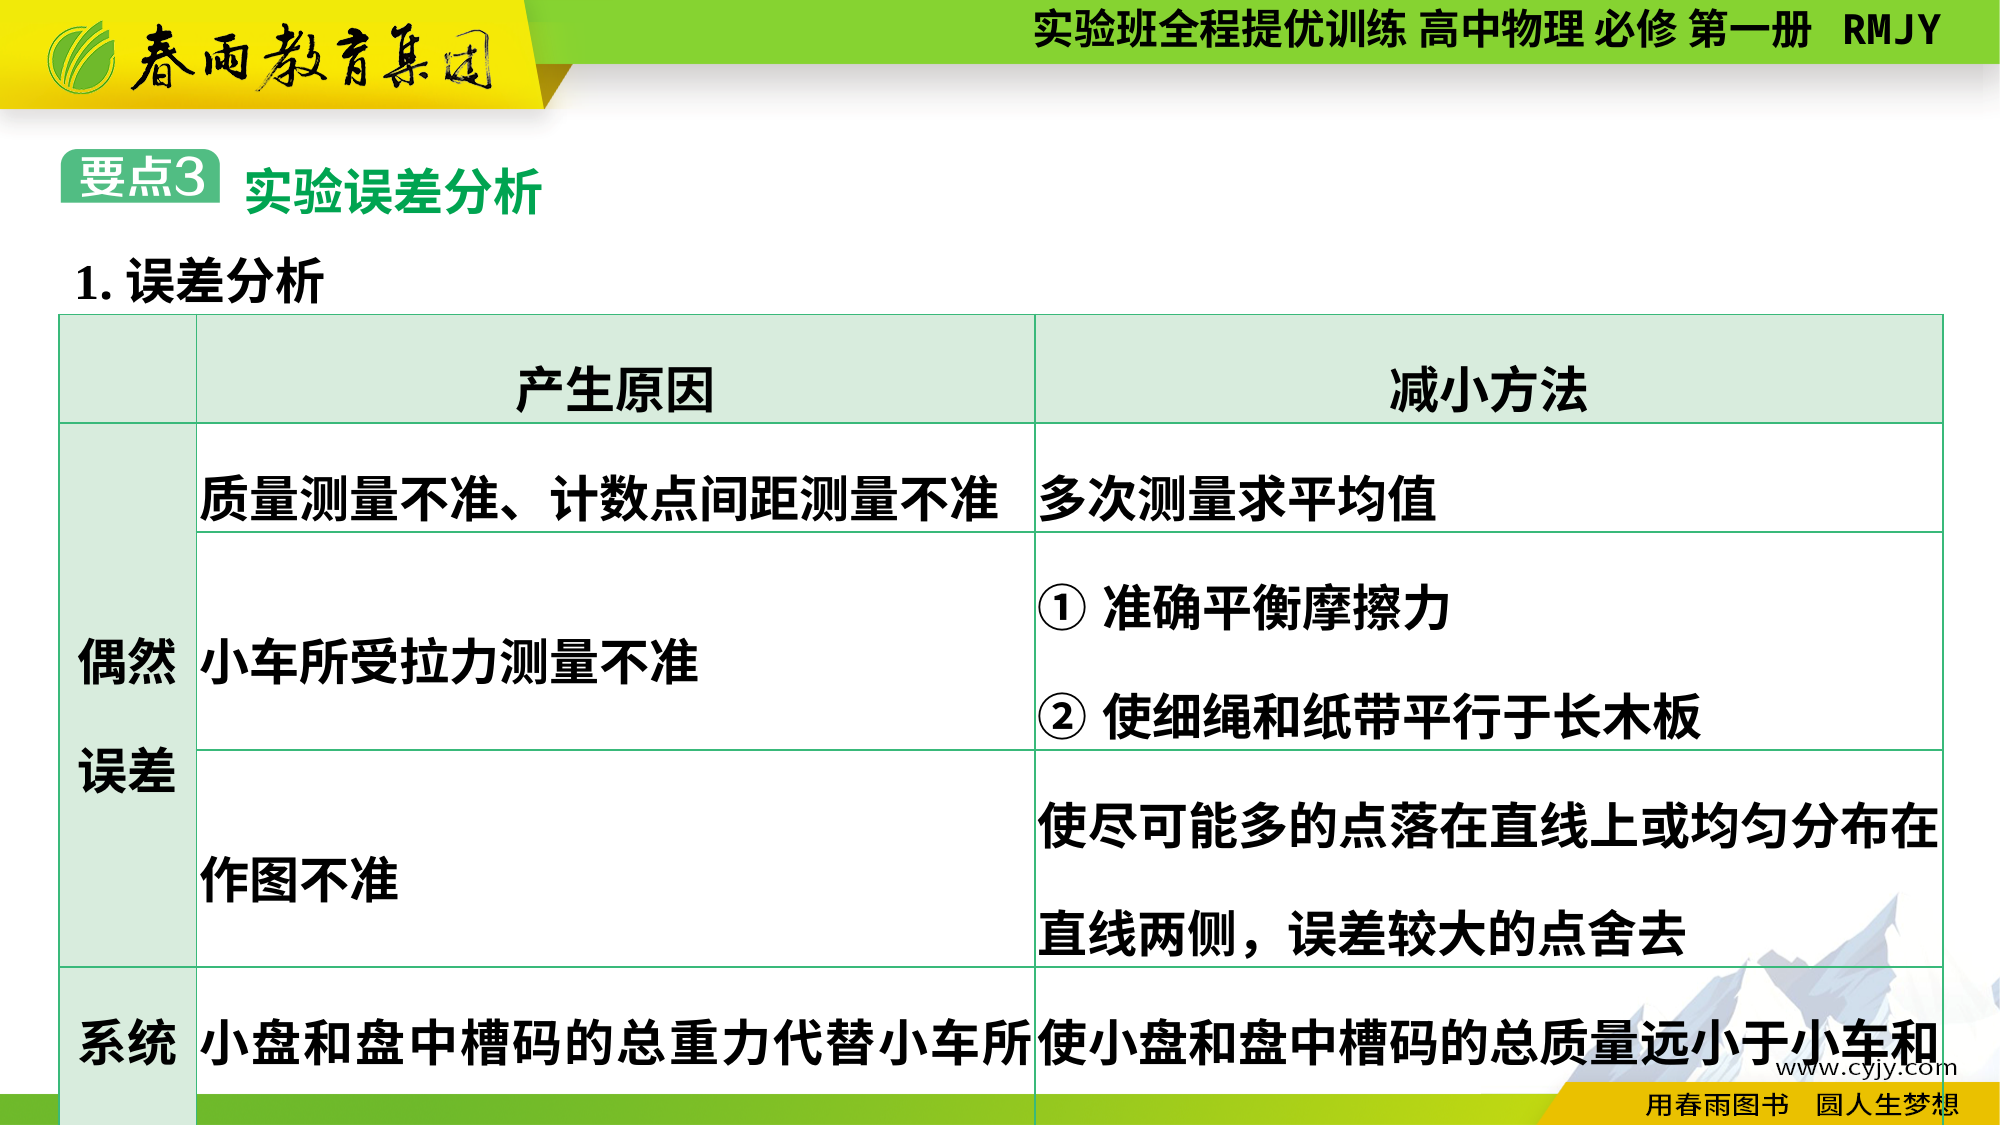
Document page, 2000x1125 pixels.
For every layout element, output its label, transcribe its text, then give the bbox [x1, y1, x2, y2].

table_cell 系统 误差 [60, 968, 196, 1125]
list 实验误差分析 1.误差分析 [59, 122, 1944, 308]
table_header 产生原因 [197, 315, 1034, 422]
table_cell 多次测量求平均值 [1036, 424, 1942, 531]
table_cell 偶然 误差 [60, 424, 196, 966]
table_cell ①准确平衡摩擦力 ②使细绳和纸带平行于长木板 [1036, 533, 1942, 749]
table_cell 小盘和盘中槽码的总重力代替小车所受的拉力 [197, 968, 1034, 1125]
table_cell 作图不准 [197, 751, 1034, 966]
table_cell 质量测量不准、计数点间距测量不准 [197, 424, 1034, 531]
table_cell 小车所受拉力测量不准 [197, 533, 1034, 749]
table_header 减小方法 [1036, 315, 1942, 422]
table_header [60, 315, 196, 422]
picture [0, 0, 2000, 1125]
table_cell 使尽可能多的点落在直线上或均匀分布在直线两侧，误差较大的点舍去 [1036, 751, 1942, 966]
table_cell 使小盘和盘中槽码的总质量远小于小车和车上所加砝码的总质量 [1036, 968, 1942, 1125]
